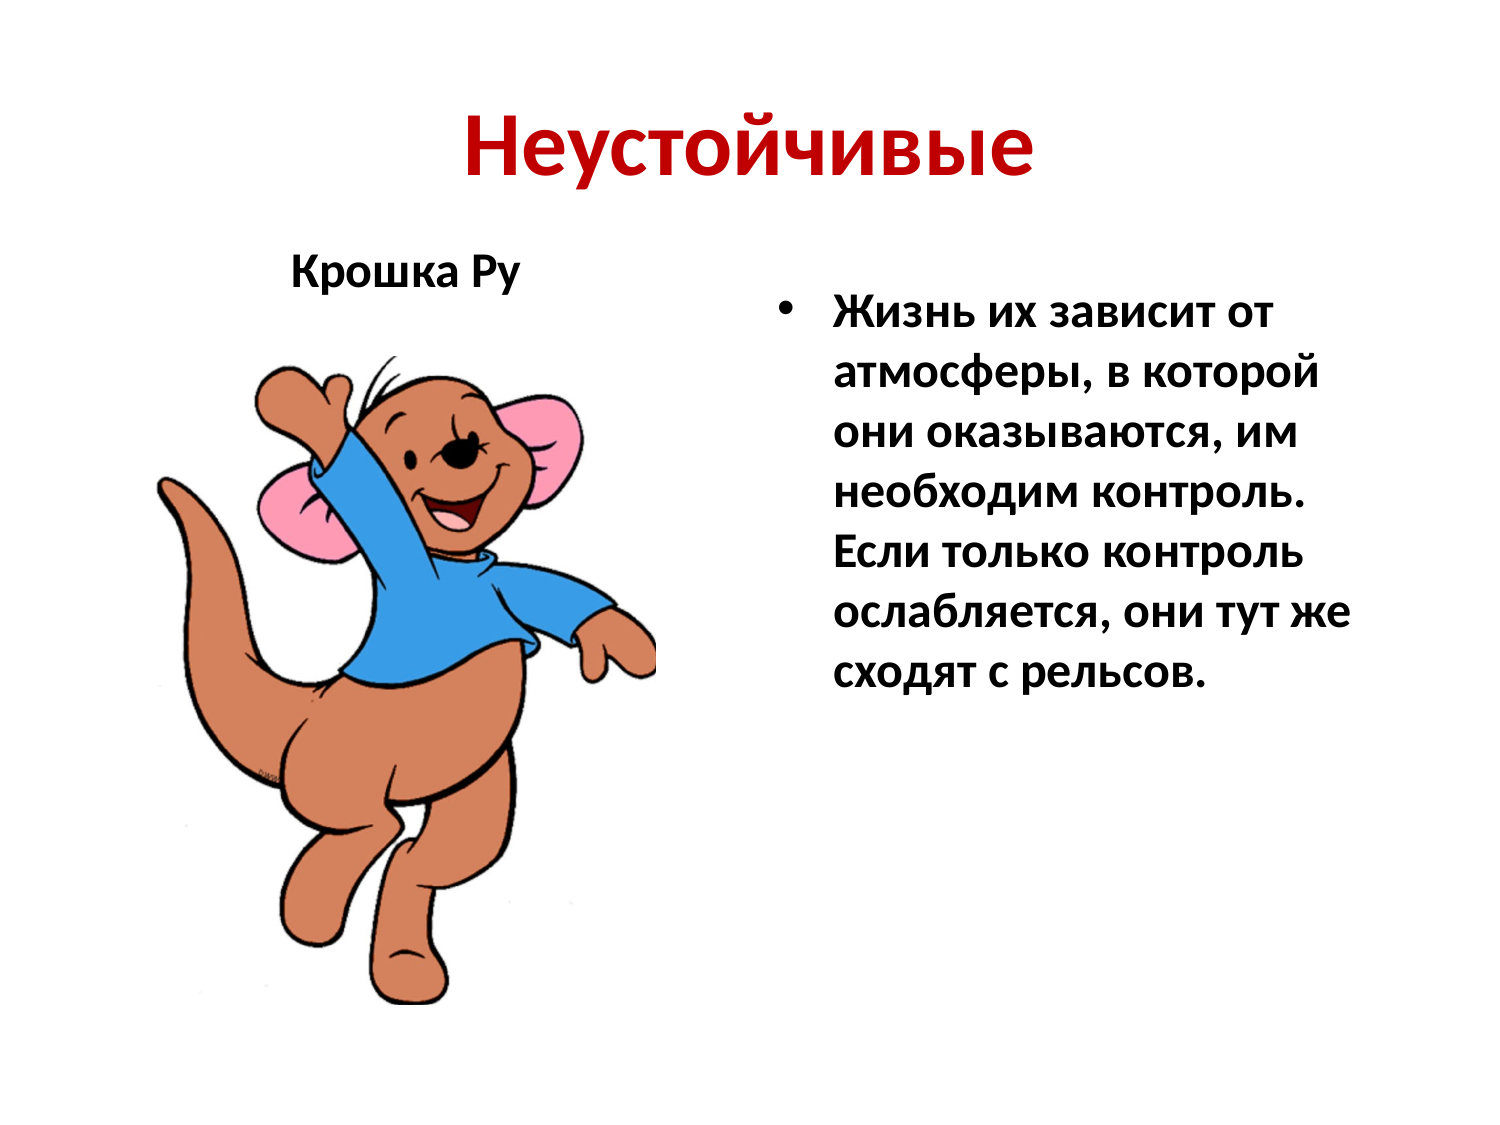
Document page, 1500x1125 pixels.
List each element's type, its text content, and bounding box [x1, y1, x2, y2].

title Неустойчивые [75, 45, 1425, 233]
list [156, 356, 656, 1006]
list Жизнь их зависит от атмосферы, в которой они оказываются, им необходим контроль. Если только контроль ослабляется, они тут же сходят с рельсов. [761, 269, 1425, 1005]
list Крошка Ру [75, 199, 738, 305]
